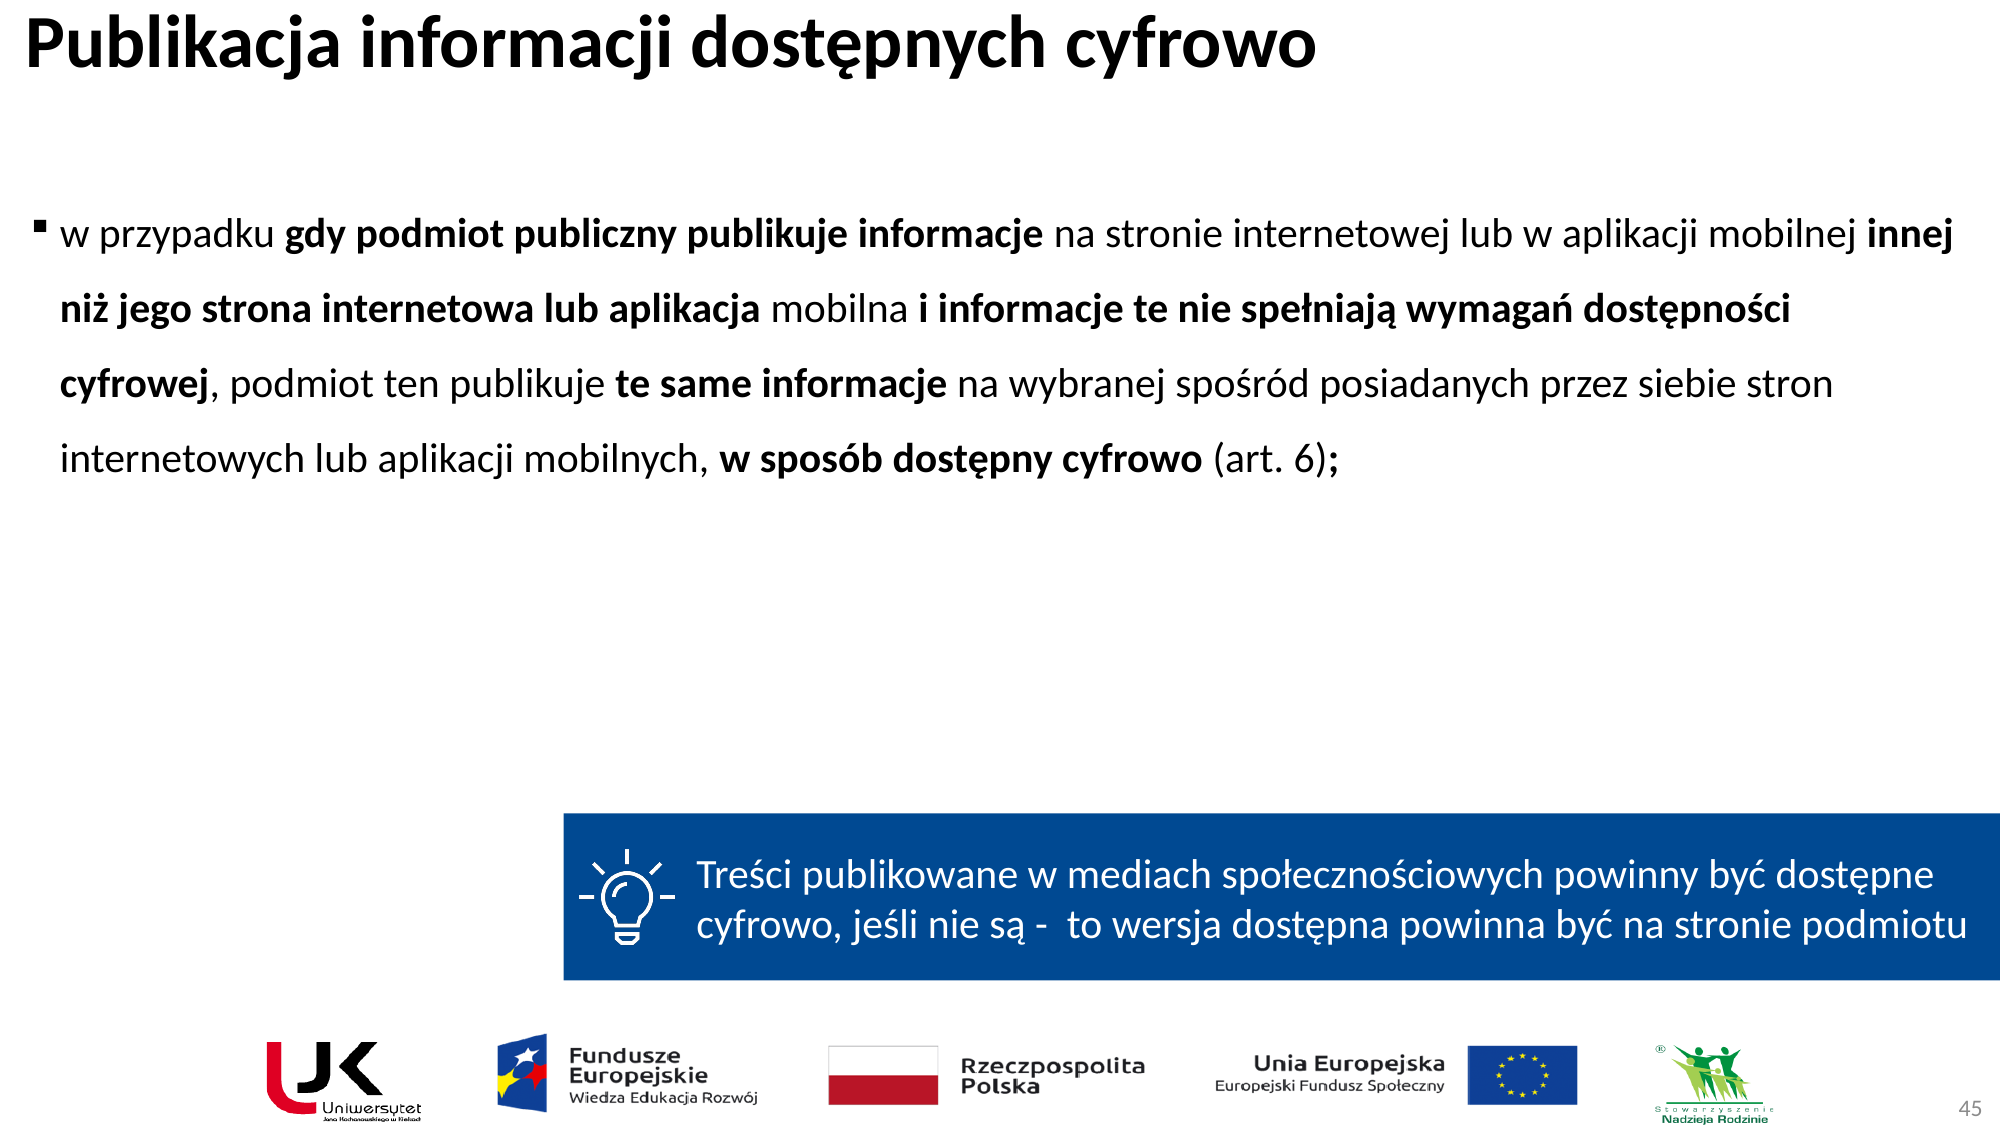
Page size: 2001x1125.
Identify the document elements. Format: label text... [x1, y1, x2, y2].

picture [463, 1004, 1613, 1125]
picture [1655, 1044, 1774, 1125]
text_box w przypadku gdy podmiot publiczny publikuje informacje na stronie internetowej lub w aplikacji mobilnej innej niż jego strona internetowa lub aplikacja mobilna i informacje te nie spełniają wymagań dostępności cyfrowej, podmiot ten publikuje te same informacje na wybranej spośród posiadanych przez siebie stron internetowych lub aplikacji mobilnych, w sposób dostępny cyfrowo (art. 6); [1, 181, 1957, 548]
picture [266, 1042, 421, 1122]
text_box Treści publikowane w mediach społecznościowych powinny być dostępne cyfrowo, jeśli nie są - to wersja dostępna powinna być na stronie podmiotu [563, 812, 2000, 981]
slide_number 45 [1830, 1089, 1998, 1125]
picture [563, 833, 691, 961]
title Publikacja informacji dostępnych cyfrowo [25, 20, 1536, 76]
